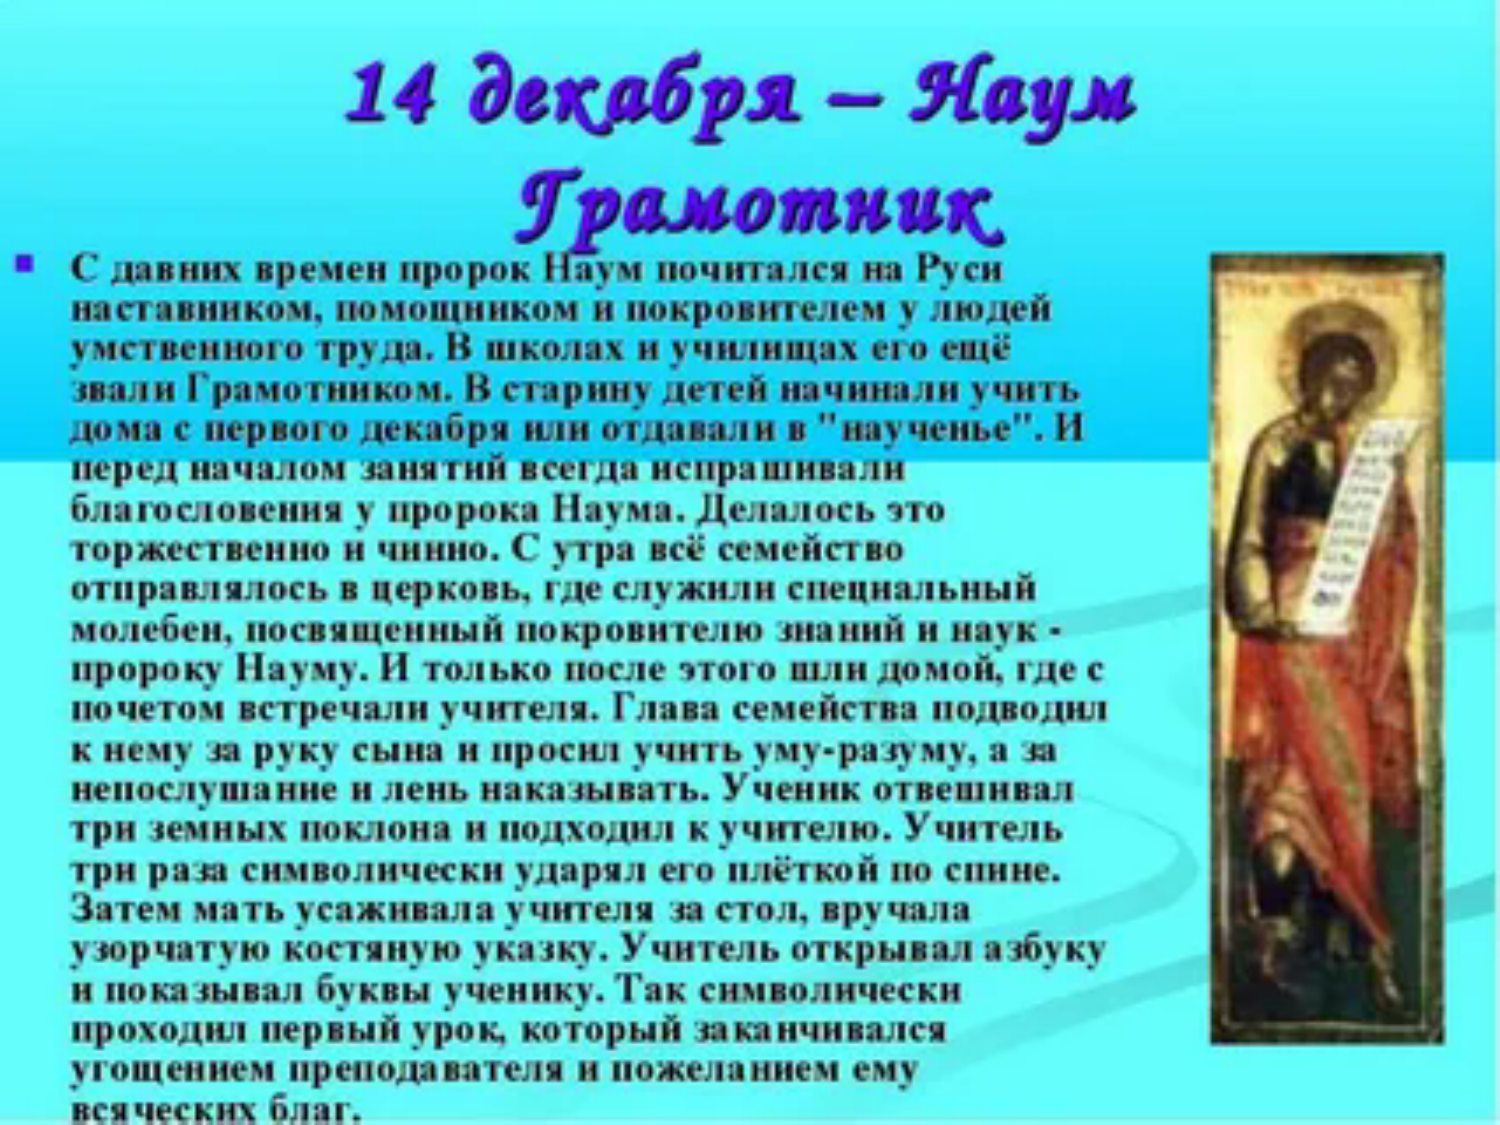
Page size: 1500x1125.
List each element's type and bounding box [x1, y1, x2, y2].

list [0, 0, 1500, 1125]
